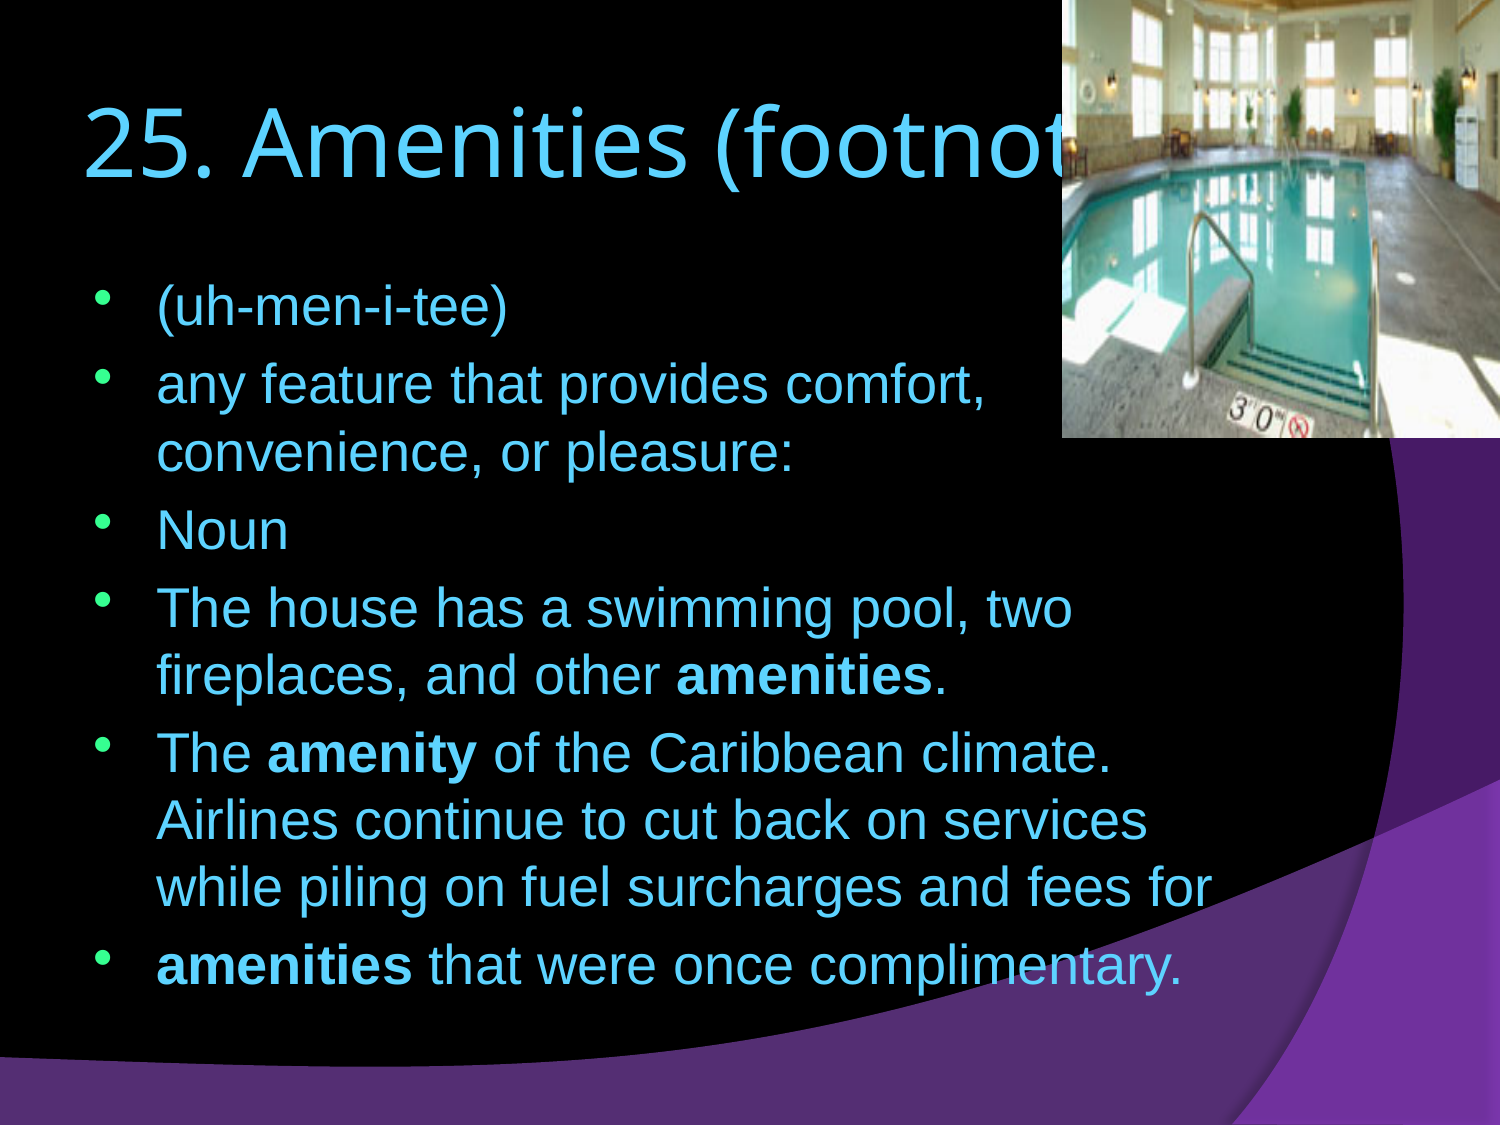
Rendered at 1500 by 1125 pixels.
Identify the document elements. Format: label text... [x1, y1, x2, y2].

title 25. Amenities (footnote) [75, 45, 1053, 233]
picture [1062, 0, 1500, 438]
list (uh-men-i-tee) any feature that provides comfort, convenience, or pleasure: Noun The house has a swimming pool, two fireplaces, and other amenities. The amenity of the Caribbean climate. Airlines continue to cut back on services while piling on fuel surcharges and fees for amenities that were once complimentary. [75, 262, 1300, 1005]
